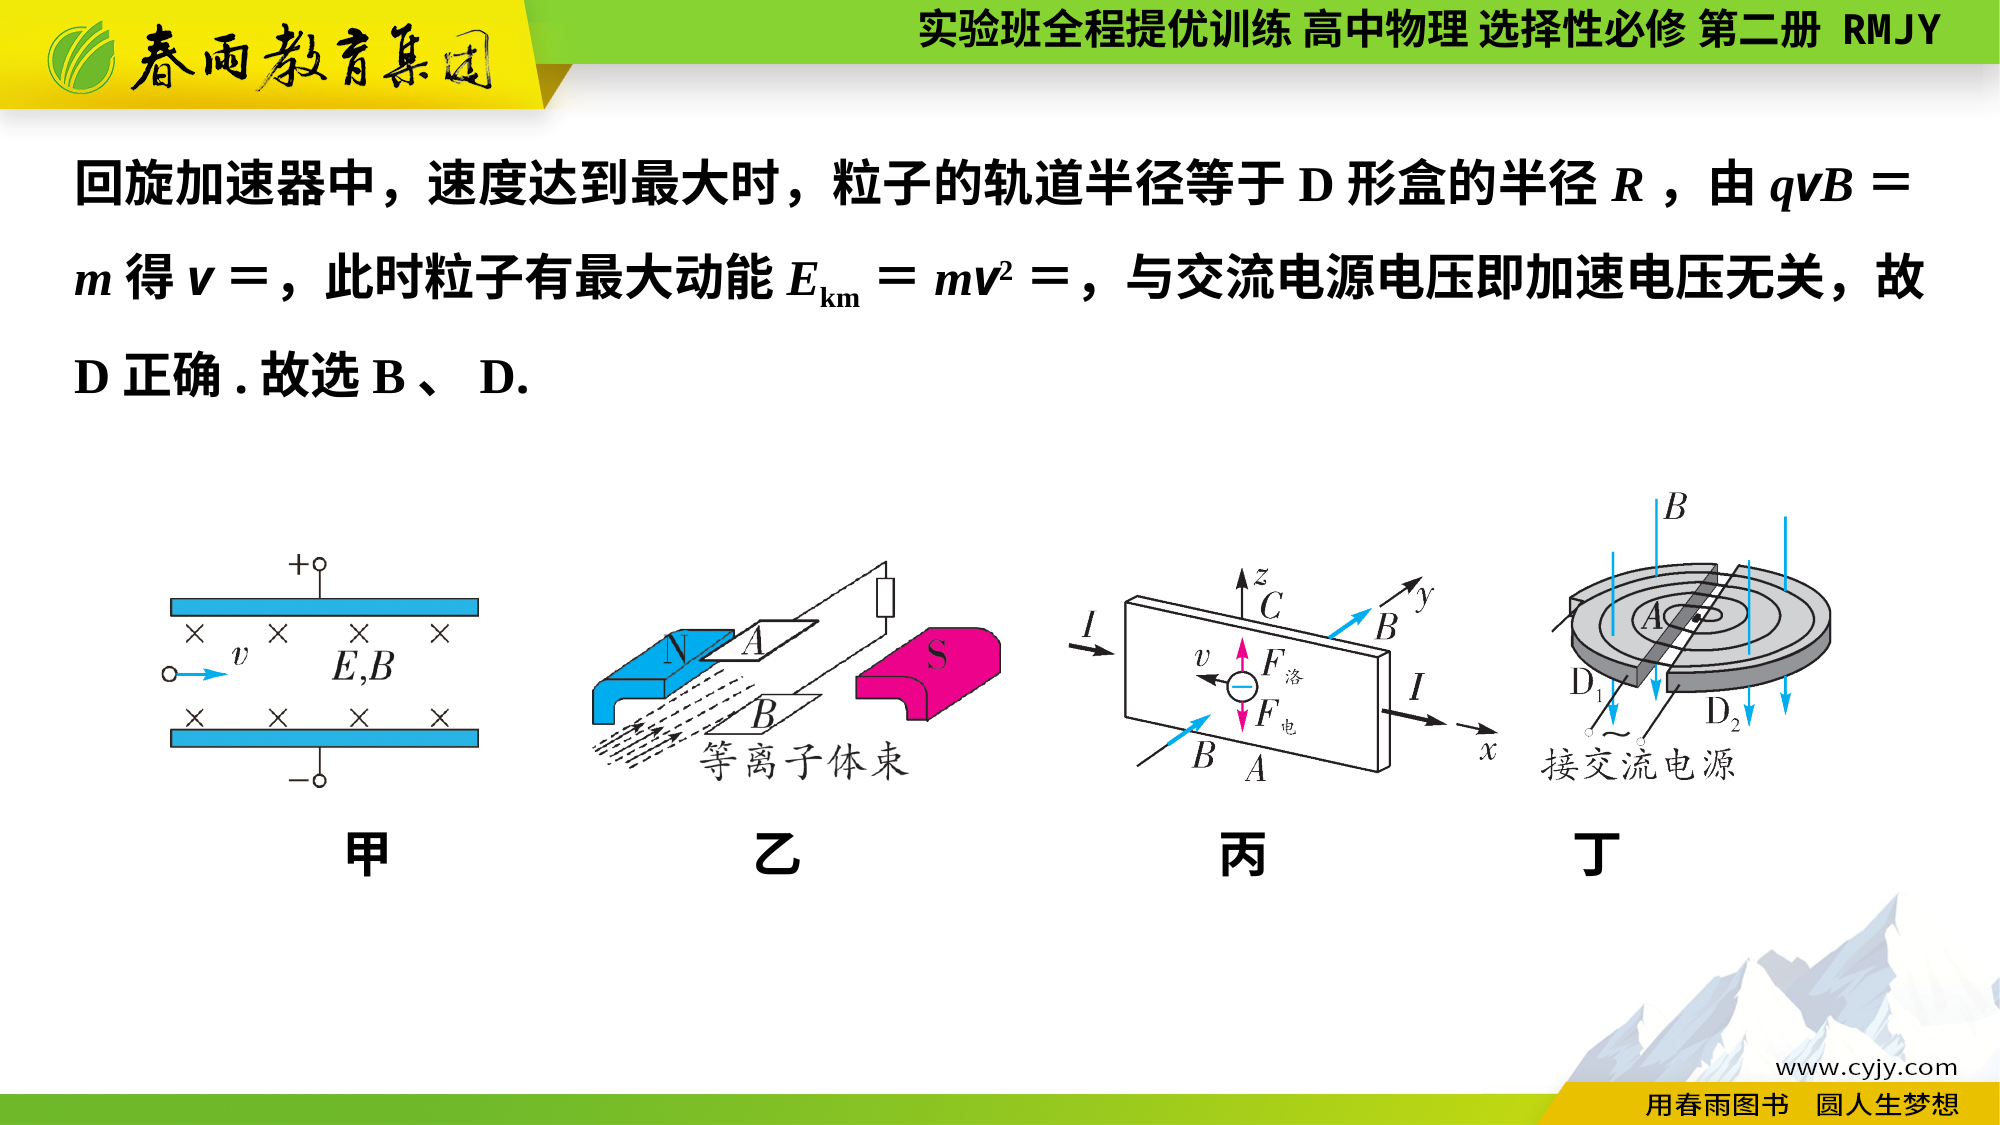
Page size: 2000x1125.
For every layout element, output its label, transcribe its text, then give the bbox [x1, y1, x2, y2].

picture [0, 0, 2000, 1125]
text_box 甲 乙 丙 丁 [327, 784, 1638, 890]
